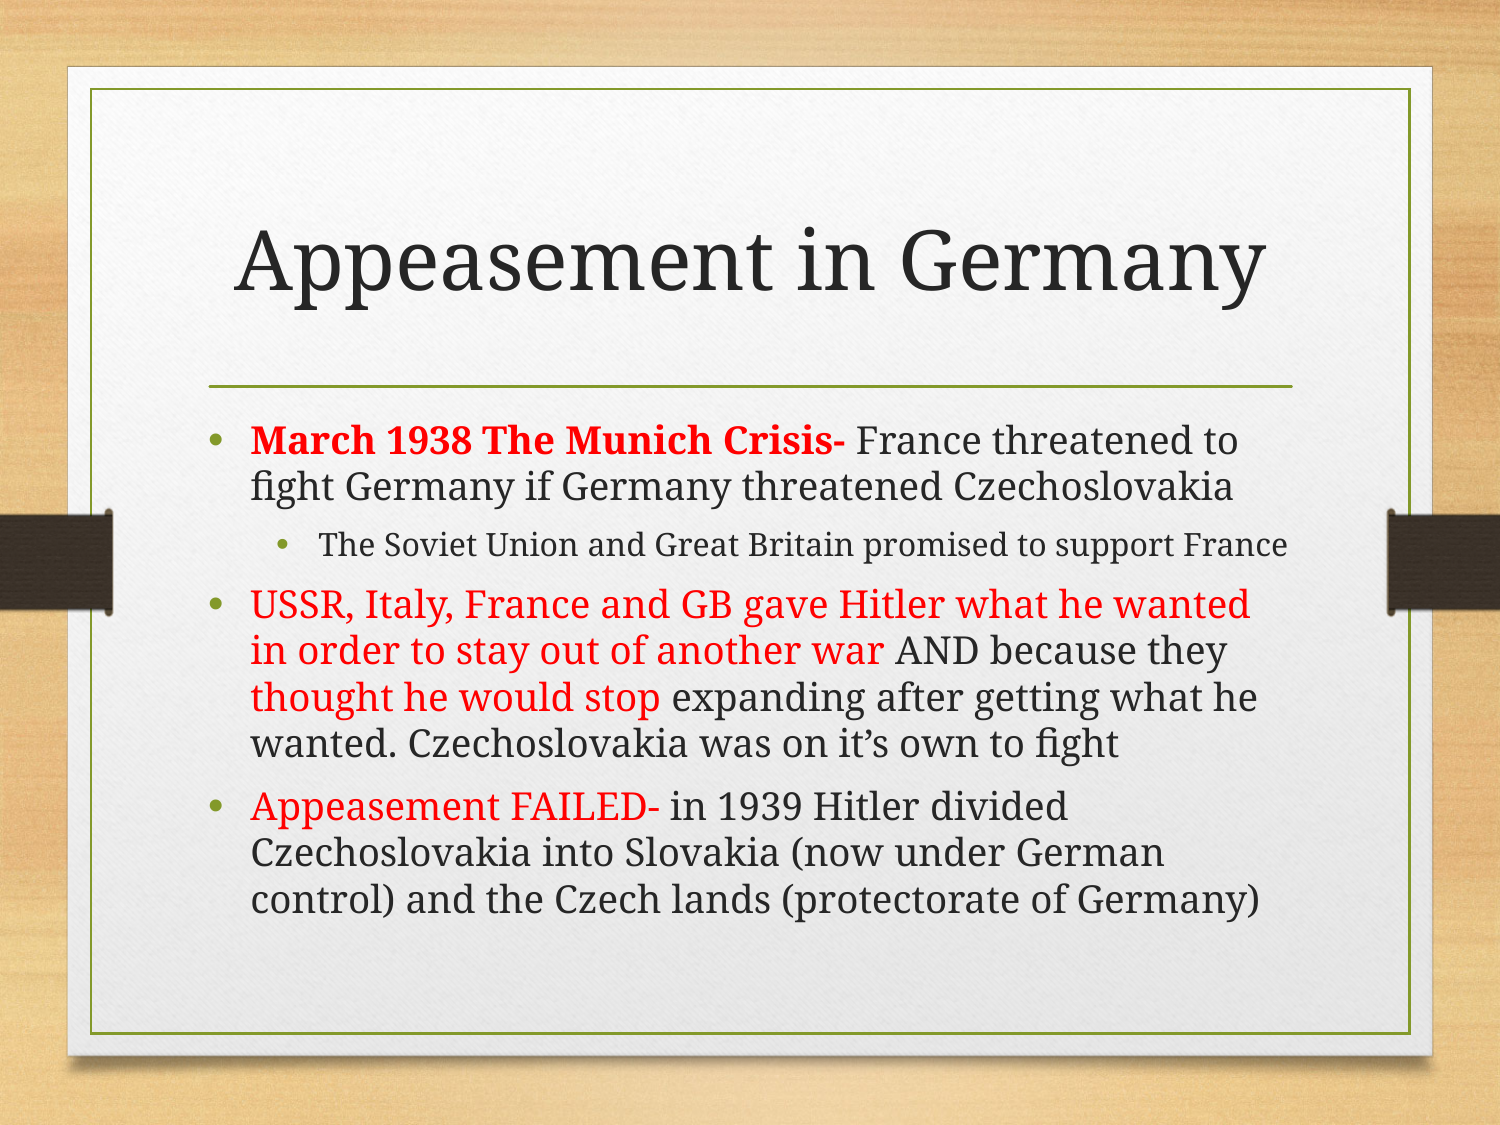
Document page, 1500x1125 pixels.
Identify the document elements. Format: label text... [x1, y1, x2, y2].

list March 1938 The Munich Crisis- France threatened to fight Germany if Germany threatened Czechoslovakia The Soviet Union and Great Britain promised to support France USSR, Italy, France and GB gave Hitler what he wanted in order to stay out of another war AND because they thought he would stop expanding after getting what he wanted. Czechoslovakia was on it’s own to fight Appeasement FAILED- in 1939 Hitler divided Czechoslovakia into Slovakia (now under German control) and the Czech lands (protectorate of Germany) [193, 408, 1309, 974]
picture [0, 0, 1500, 1125]
title Appeasement in Germany [193, 150, 1309, 365]
